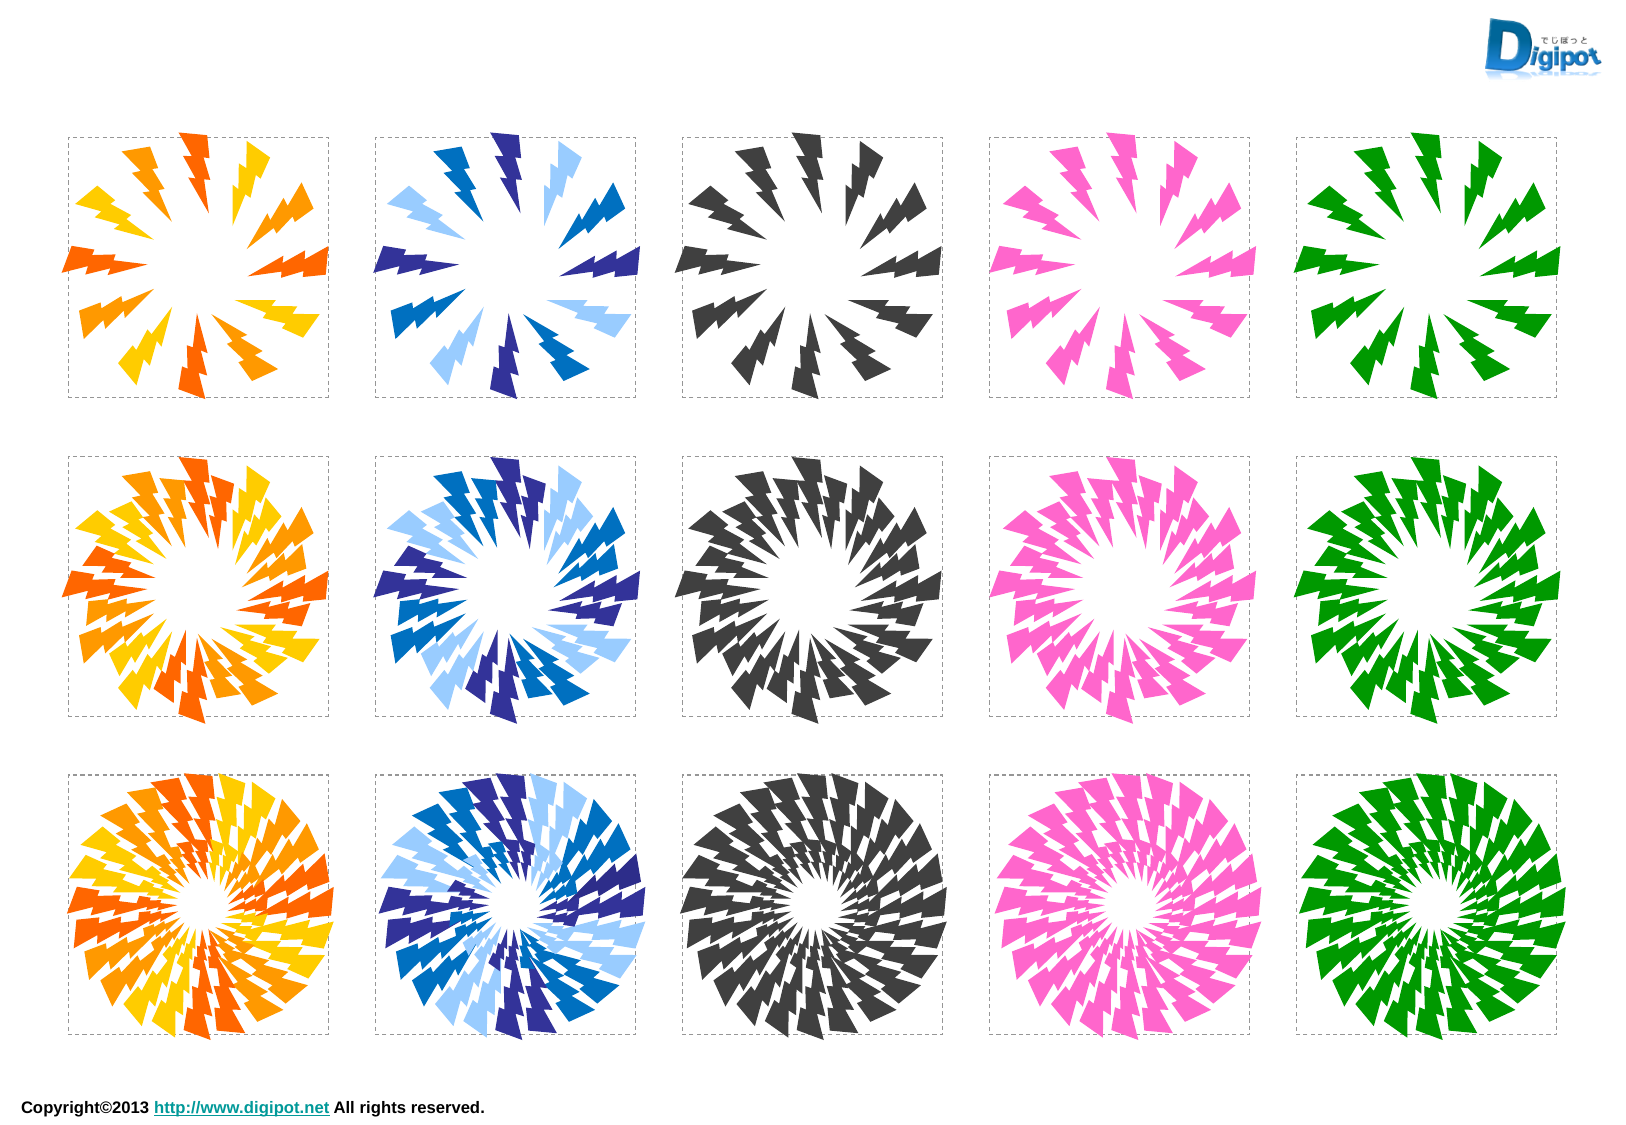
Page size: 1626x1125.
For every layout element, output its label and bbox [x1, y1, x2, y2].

text_box [383, 774, 644, 1035]
text_box [66, 458, 327, 719]
text_box [684, 774, 946, 1035]
picture [1485, 18, 1602, 82]
text_box [1298, 458, 1559, 719]
text_box [994, 458, 1255, 719]
text_box [66, 133, 327, 395]
text_box [1303, 774, 1565, 1035]
text_box [679, 458, 941, 719]
text_box [378, 133, 639, 395]
text_box [71, 774, 333, 1035]
text_box [378, 458, 639, 719]
text_box [994, 133, 1255, 395]
text_box [1298, 133, 1559, 395]
text_box [999, 774, 1260, 1035]
text_box [679, 133, 941, 395]
